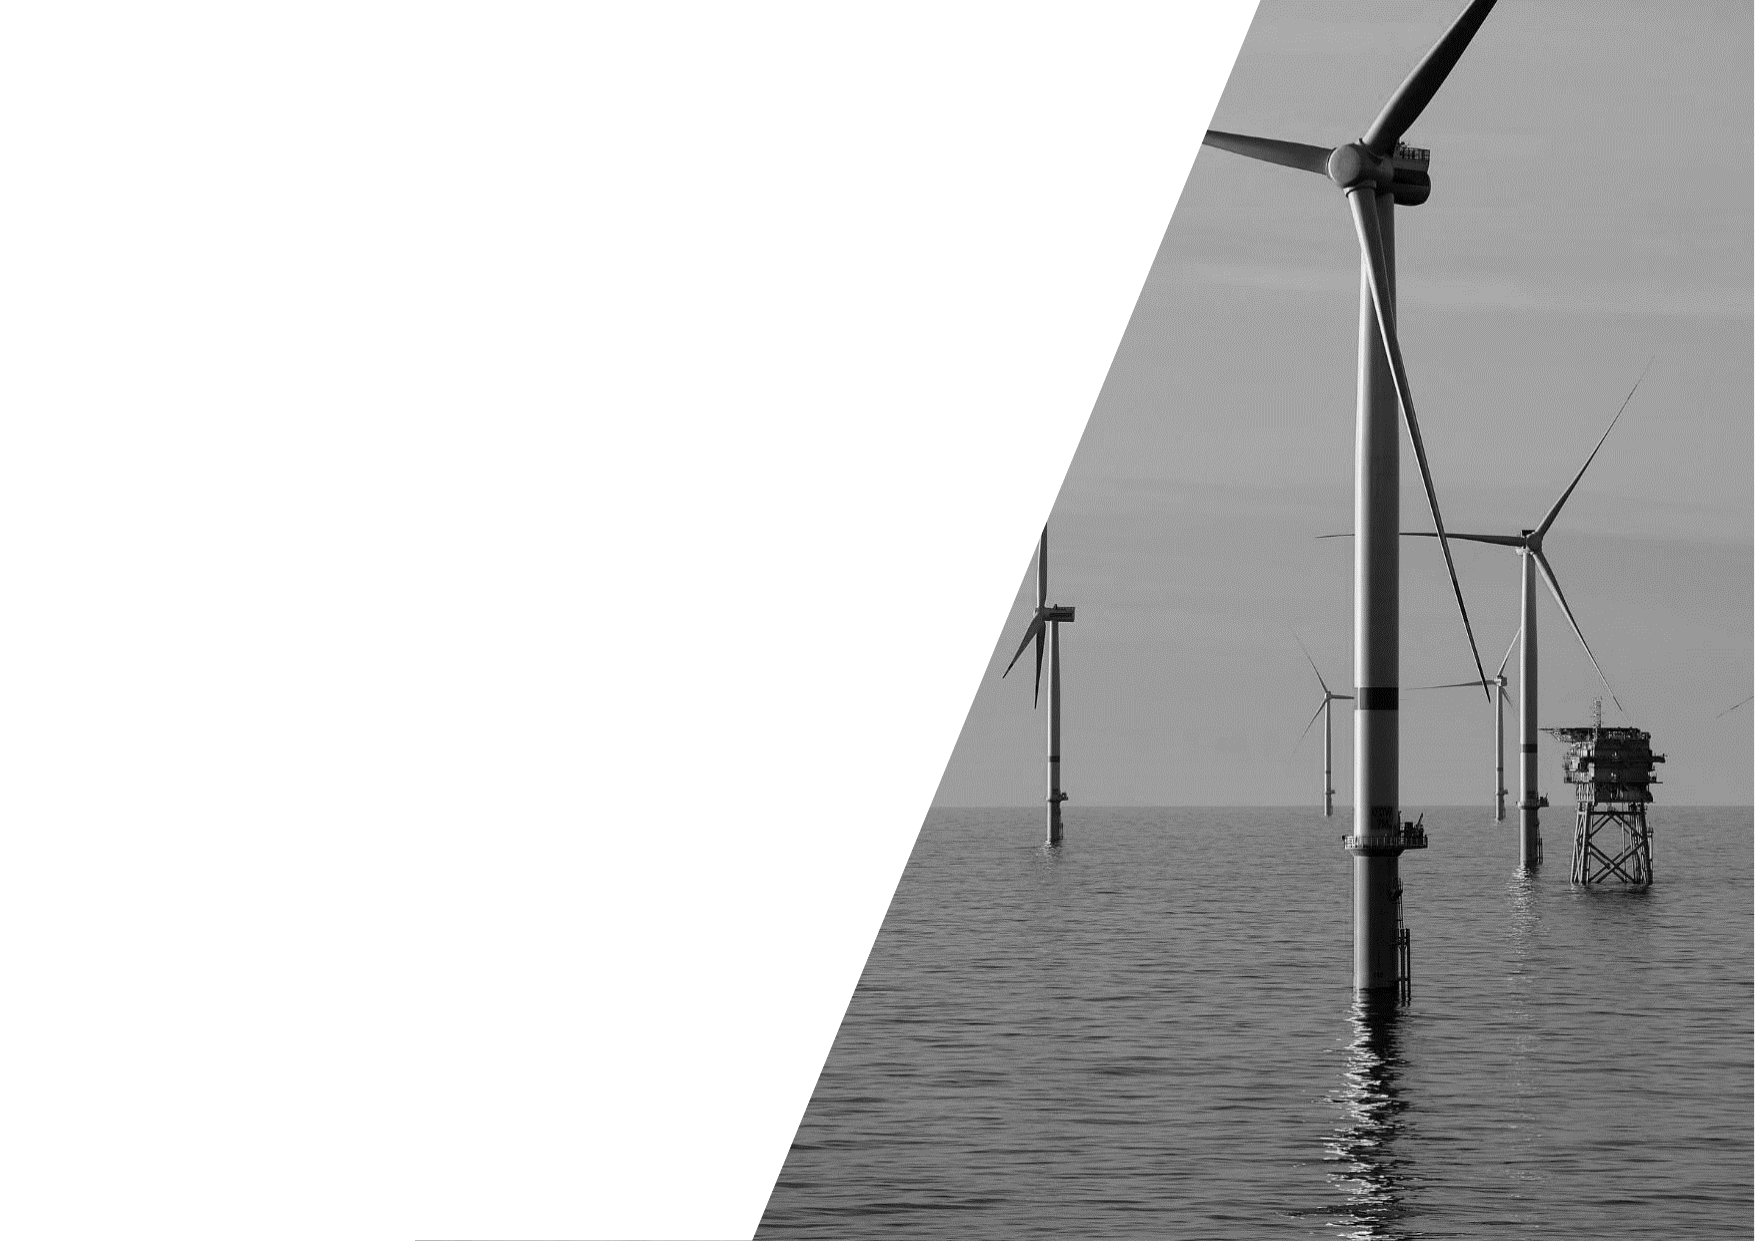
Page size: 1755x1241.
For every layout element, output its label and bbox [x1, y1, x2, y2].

picture [753, 0, 1755, 1241]
